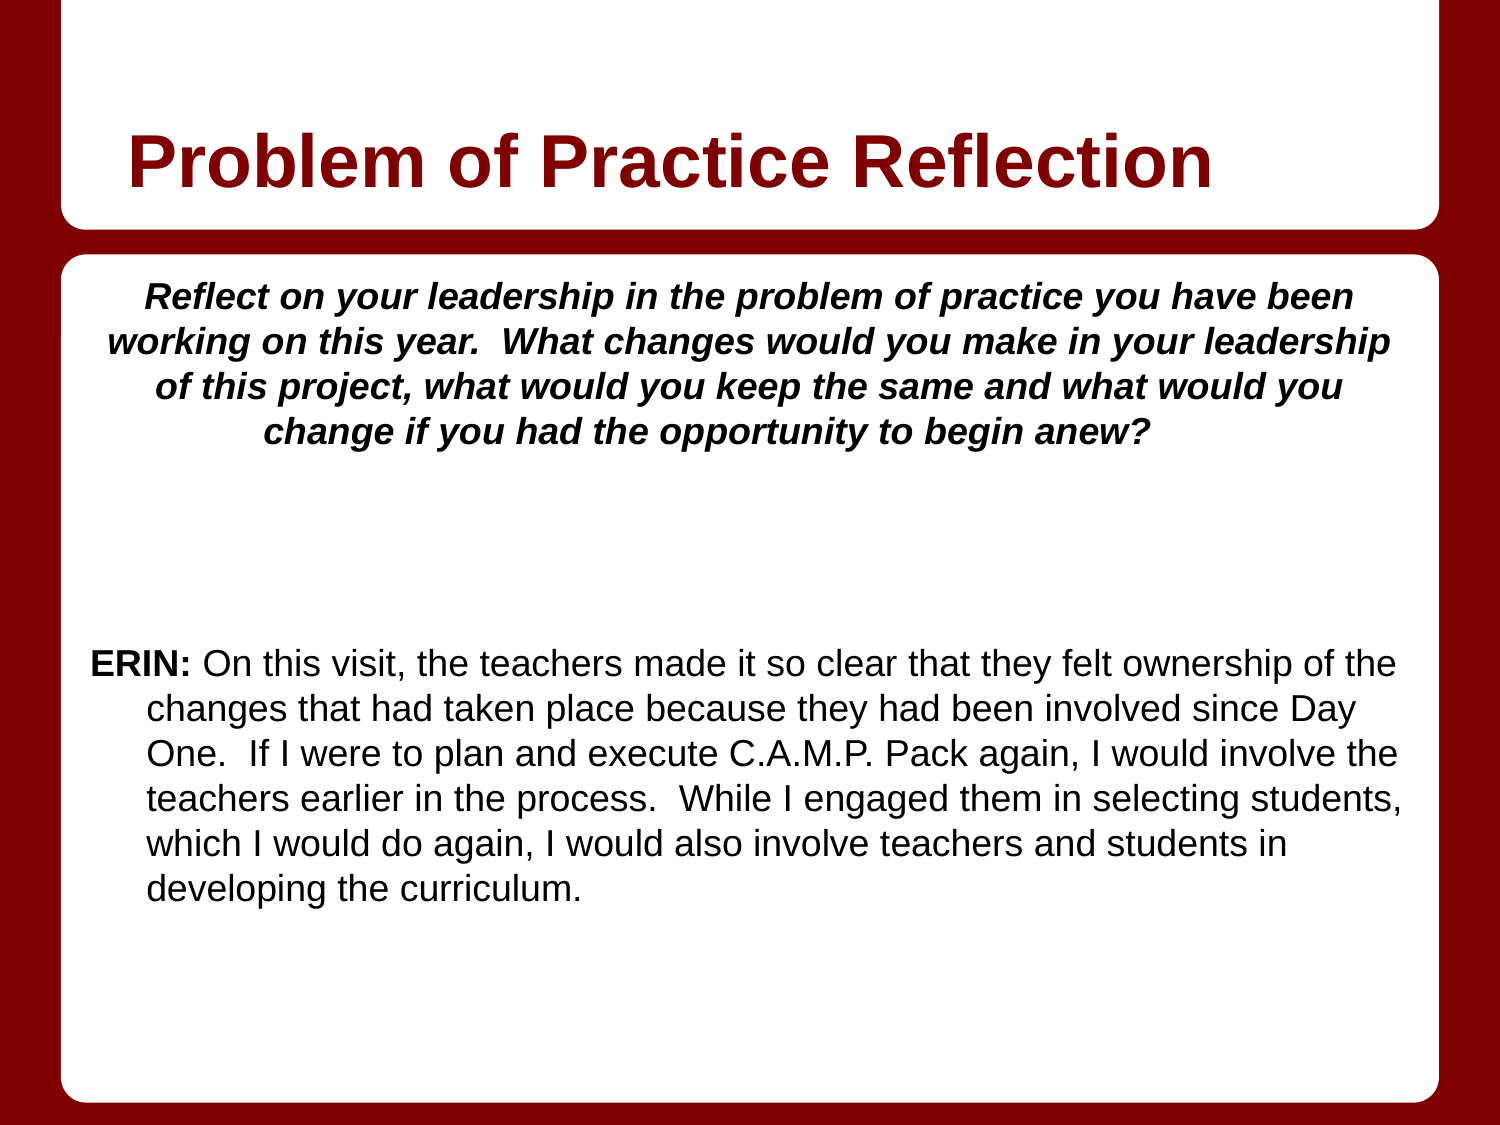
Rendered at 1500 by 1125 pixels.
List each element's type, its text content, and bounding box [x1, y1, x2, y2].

list Reflect on your leadership in the problem of practice you have been working on this year. What changes would you make in your leadership of this project, what would you keep the same and what would you change if you had the opportunity to begin anew? ERIN: On this visit, the teachers made it so clear that they felt ownership of the changes that had taken place because they had been involved since Day One. If I were to plan and execute C.A.M.P. Pack again, I would involve the teachers earlier in the process. While I engaged them in selecting students, which I would do again, I would also involve teachers and students in developing the curriculum. [75, 256, 1425, 1100]
title Problem of Practice Reflection [75, 0, 1425, 218]
